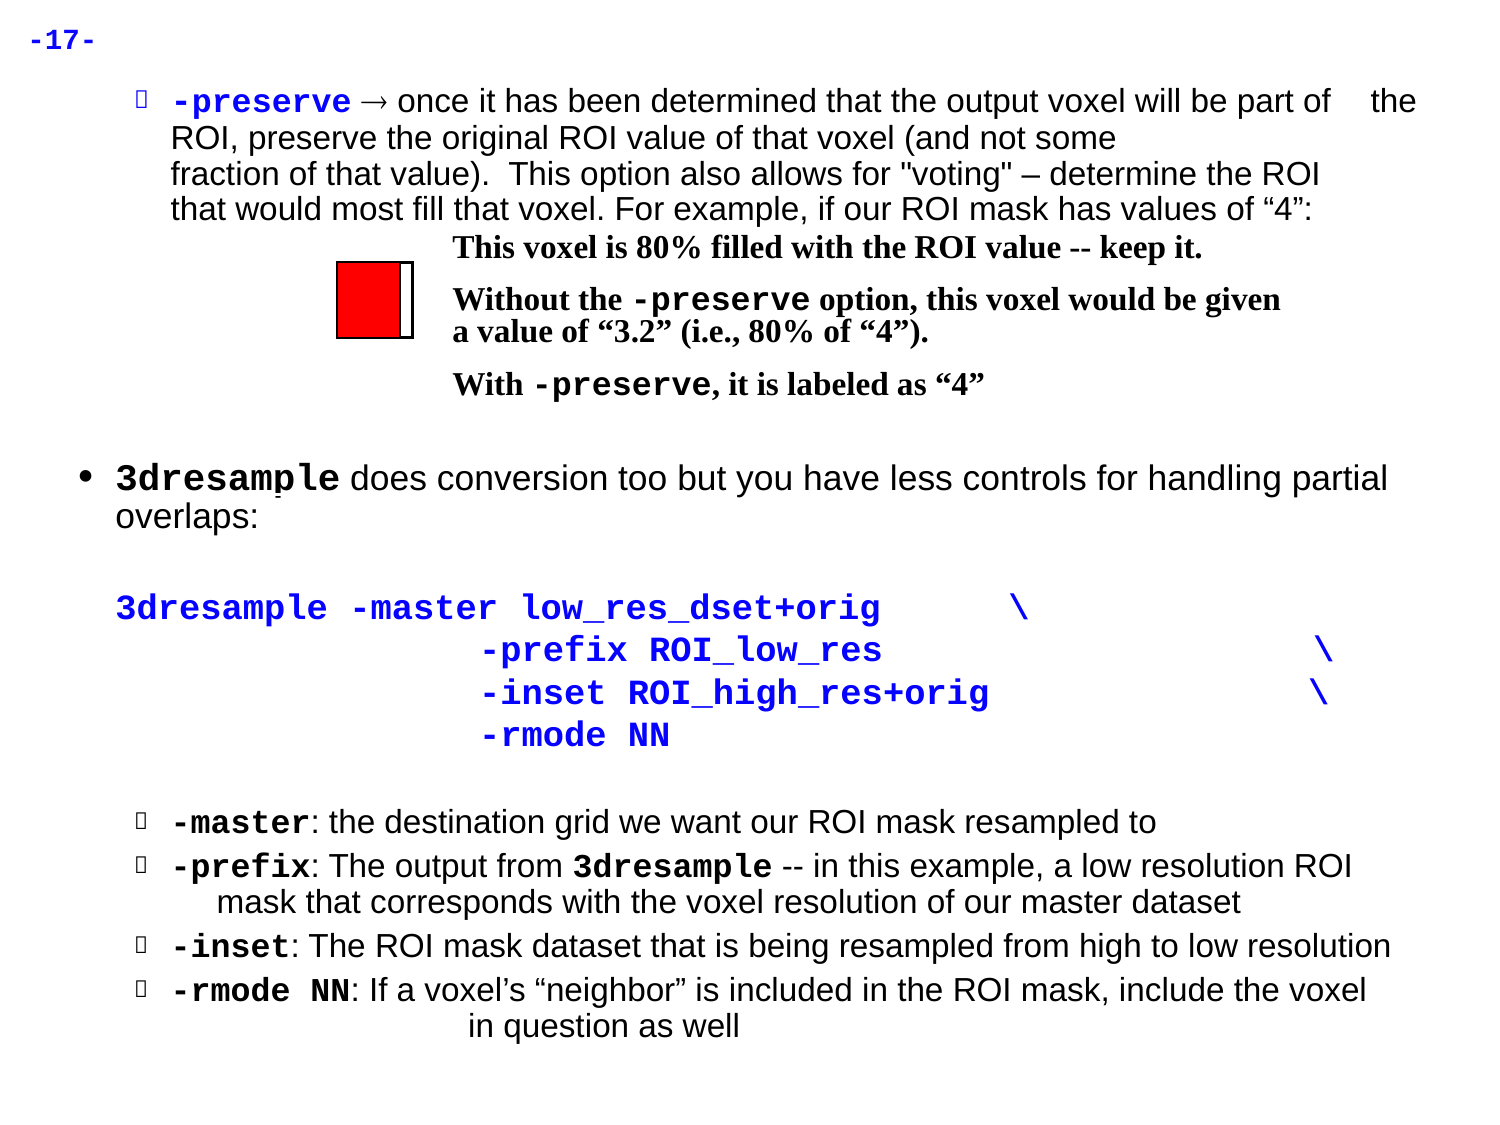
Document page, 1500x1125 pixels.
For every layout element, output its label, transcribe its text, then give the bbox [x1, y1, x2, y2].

text_box [337, 262, 400, 338]
text_box This voxel is 80% filled with the ROI value -- keep it. Without the -preserve option, this voxel would be given a value of “3.2” (i.e., 80% of “4”). With -preserve, it is labeled as “4” [437, 224, 1300, 418]
text_box [400, 262, 413, 338]
text_box -preserve  once it has been determined that the output voxel will be part of the ROI, preserve the original ROI value of that voxel (and not some fraction of that value). This option also allows for "voting" – determine the ROI that would most fill that voxel. For example, if our ROI mask has values of “4”: 3dresample does conversion too but you have less controls for handling partial overlaps: 3dresample -master low_res_dset+orig \ -prefix ROI_low_res \ -inset ROI_high_res+orig \ -rmode NN -master: the destination grid we want our ROI mask resampled to -prefix: The output from 3dresample -- in this example, a low resolution ROI mask that corresponds with the voxel resolution of our master dataset -inset: The ROI mask dataset that is being resampled from high to low resolution -rmode NN: If a voxel’s “neighbor” is included in the ROI mask, include the voxel in question as well [62, 74, 1438, 1100]
